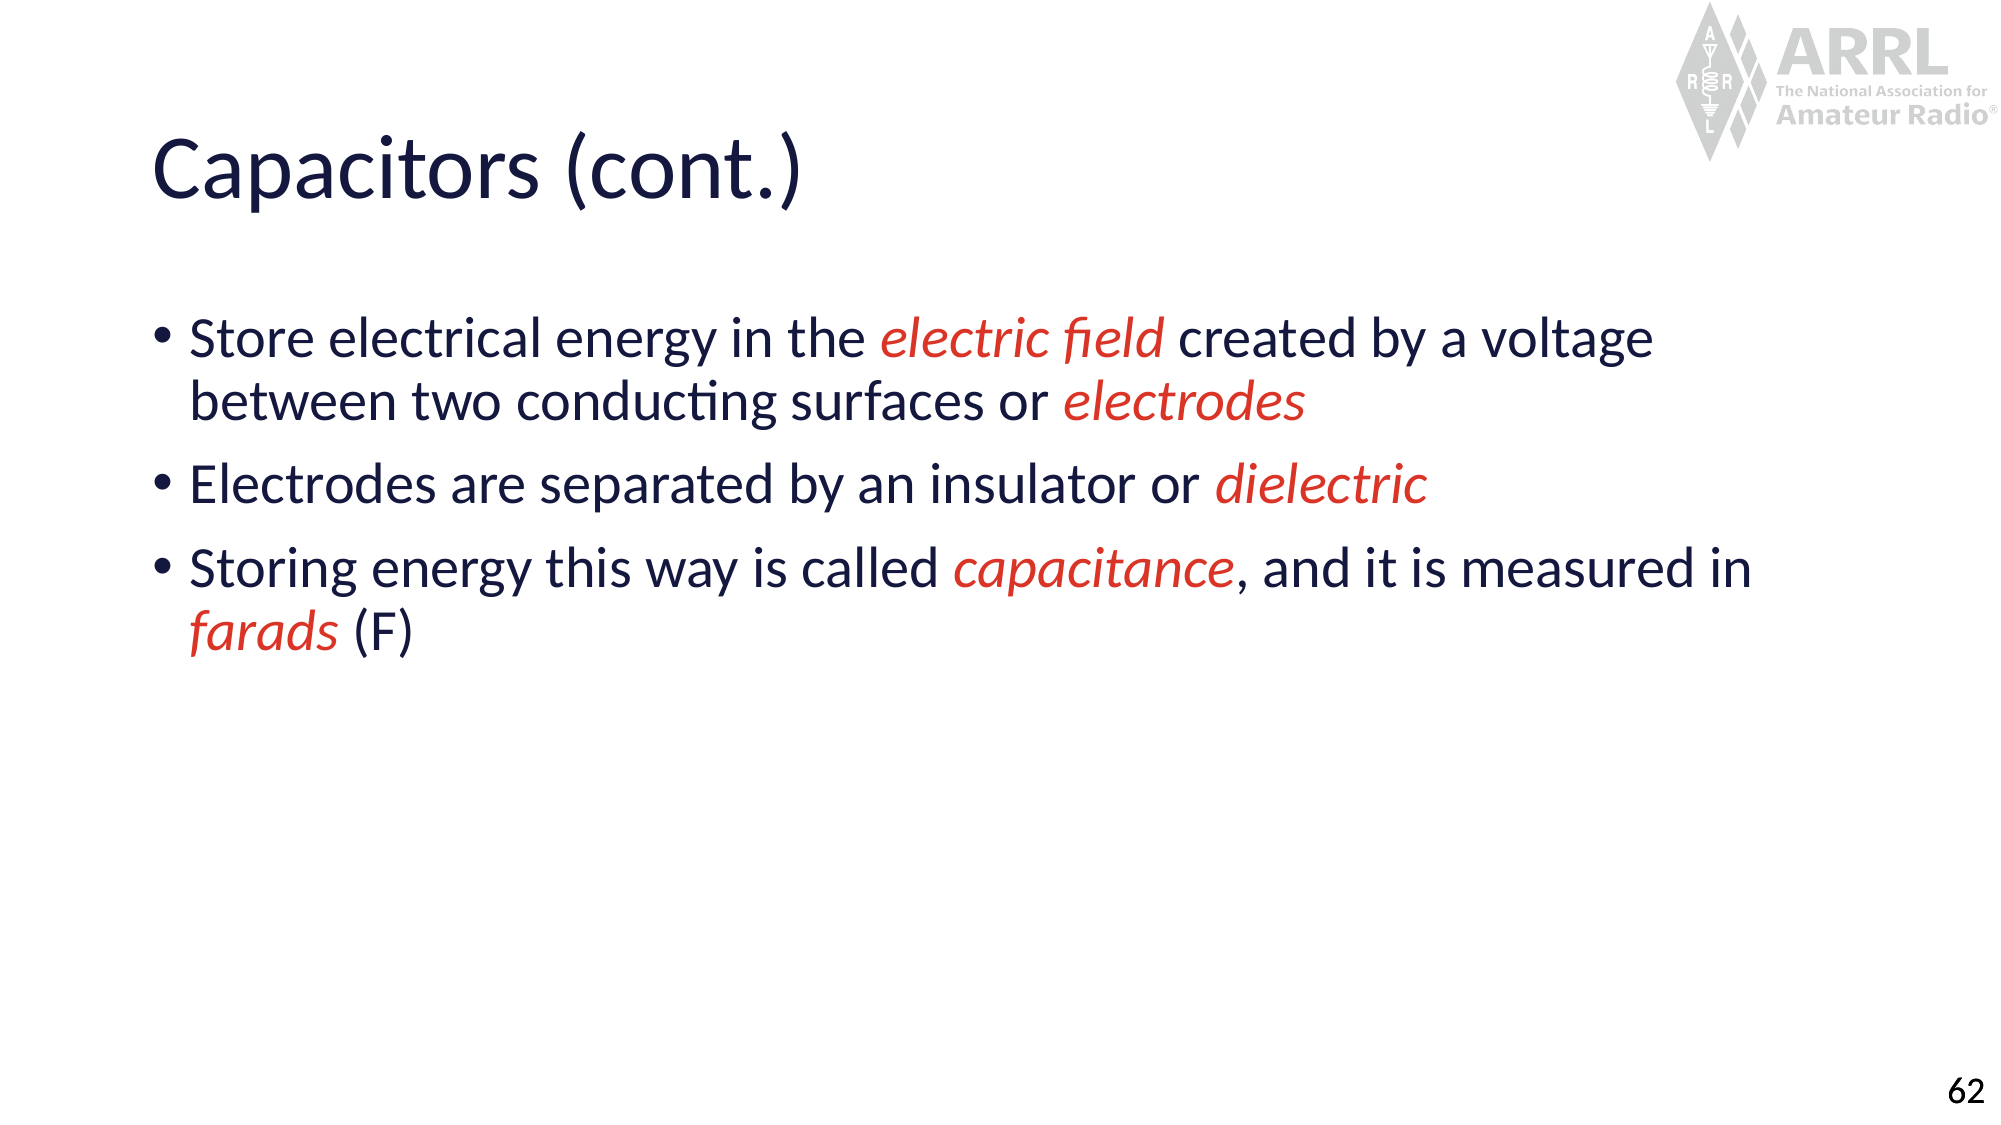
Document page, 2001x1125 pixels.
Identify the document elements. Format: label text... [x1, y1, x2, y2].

list Store electrical energy in the electric field created by a voltage between two conducting surfaces or electrodes Electrodes are separated by an insulator or dielectric Storing energy this way is called capacitance, and it is measured in farads (F) [137, 299, 1863, 1014]
title Capacitors (cont.) [137, 59, 1863, 278]
picture [1674, 0, 2000, 164]
